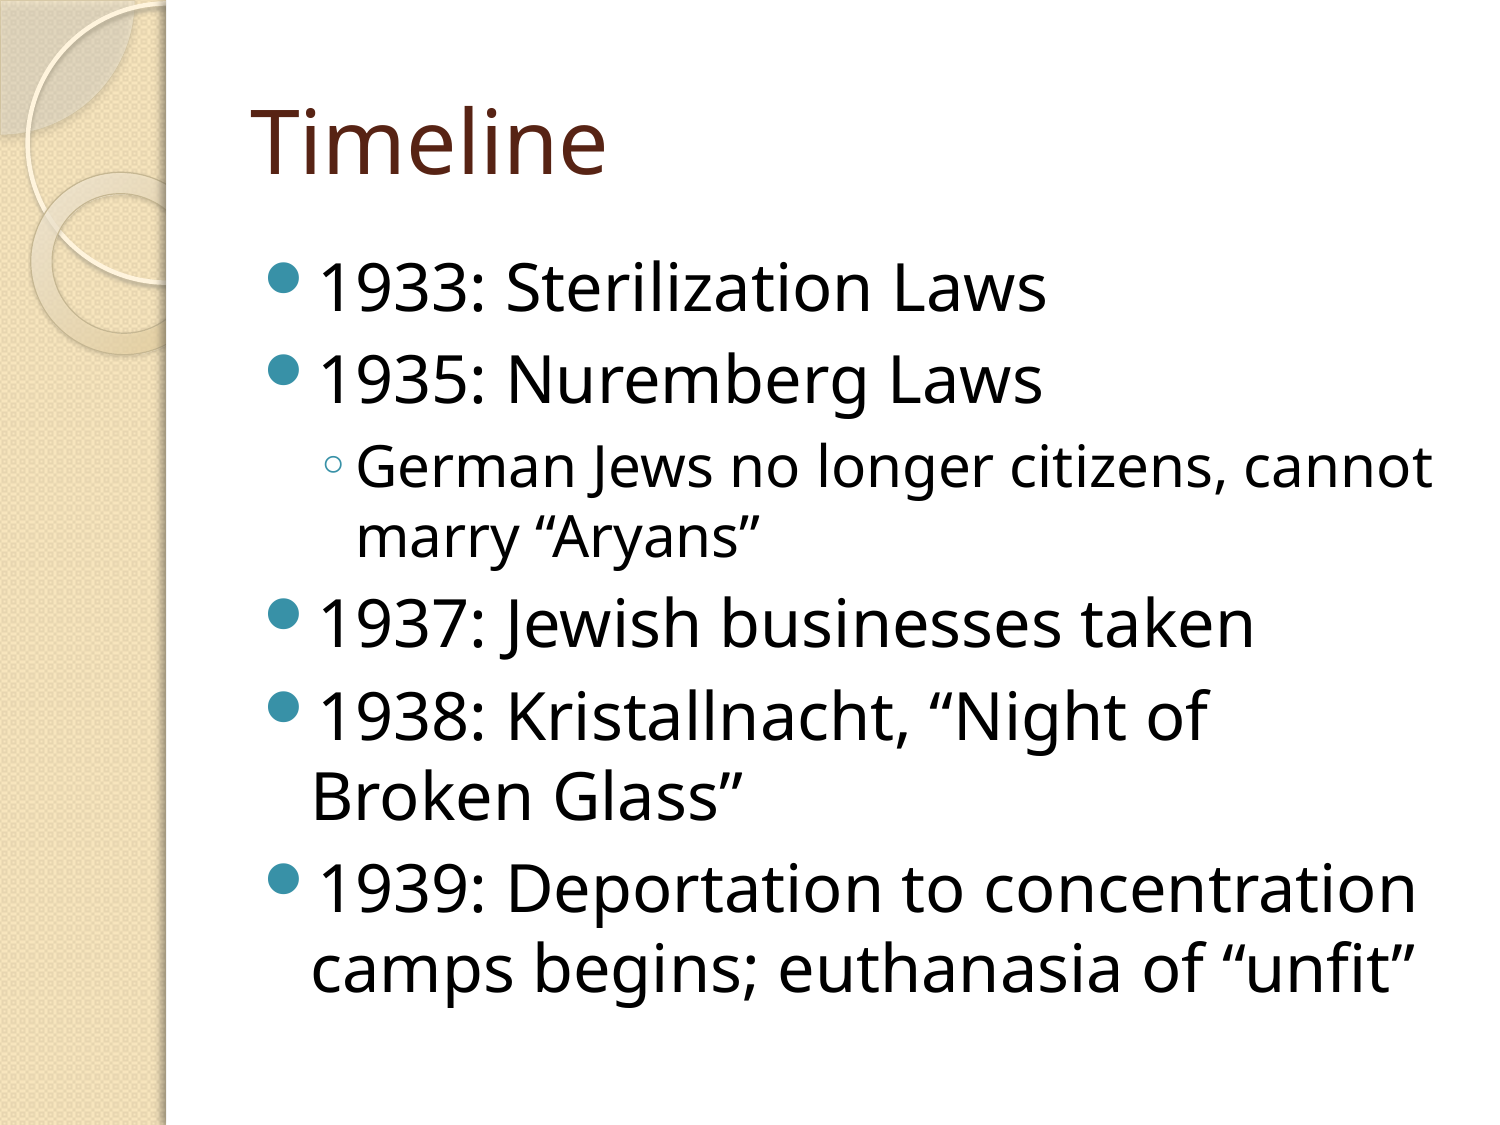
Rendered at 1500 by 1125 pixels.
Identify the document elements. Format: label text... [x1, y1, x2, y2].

list 1933: Sterilization Laws 1935: Nuremberg Laws German Jews no longer citizens, cannot marry “Aryans” 1937: Jewish businesses taken 1938: Kristallnacht, “Night of Broken Glass” 1939: Deportation to concentration camps begins; euthanasia of “unfit” [235, 237, 1466, 1025]
title Timeline [235, 45, 1466, 233]
